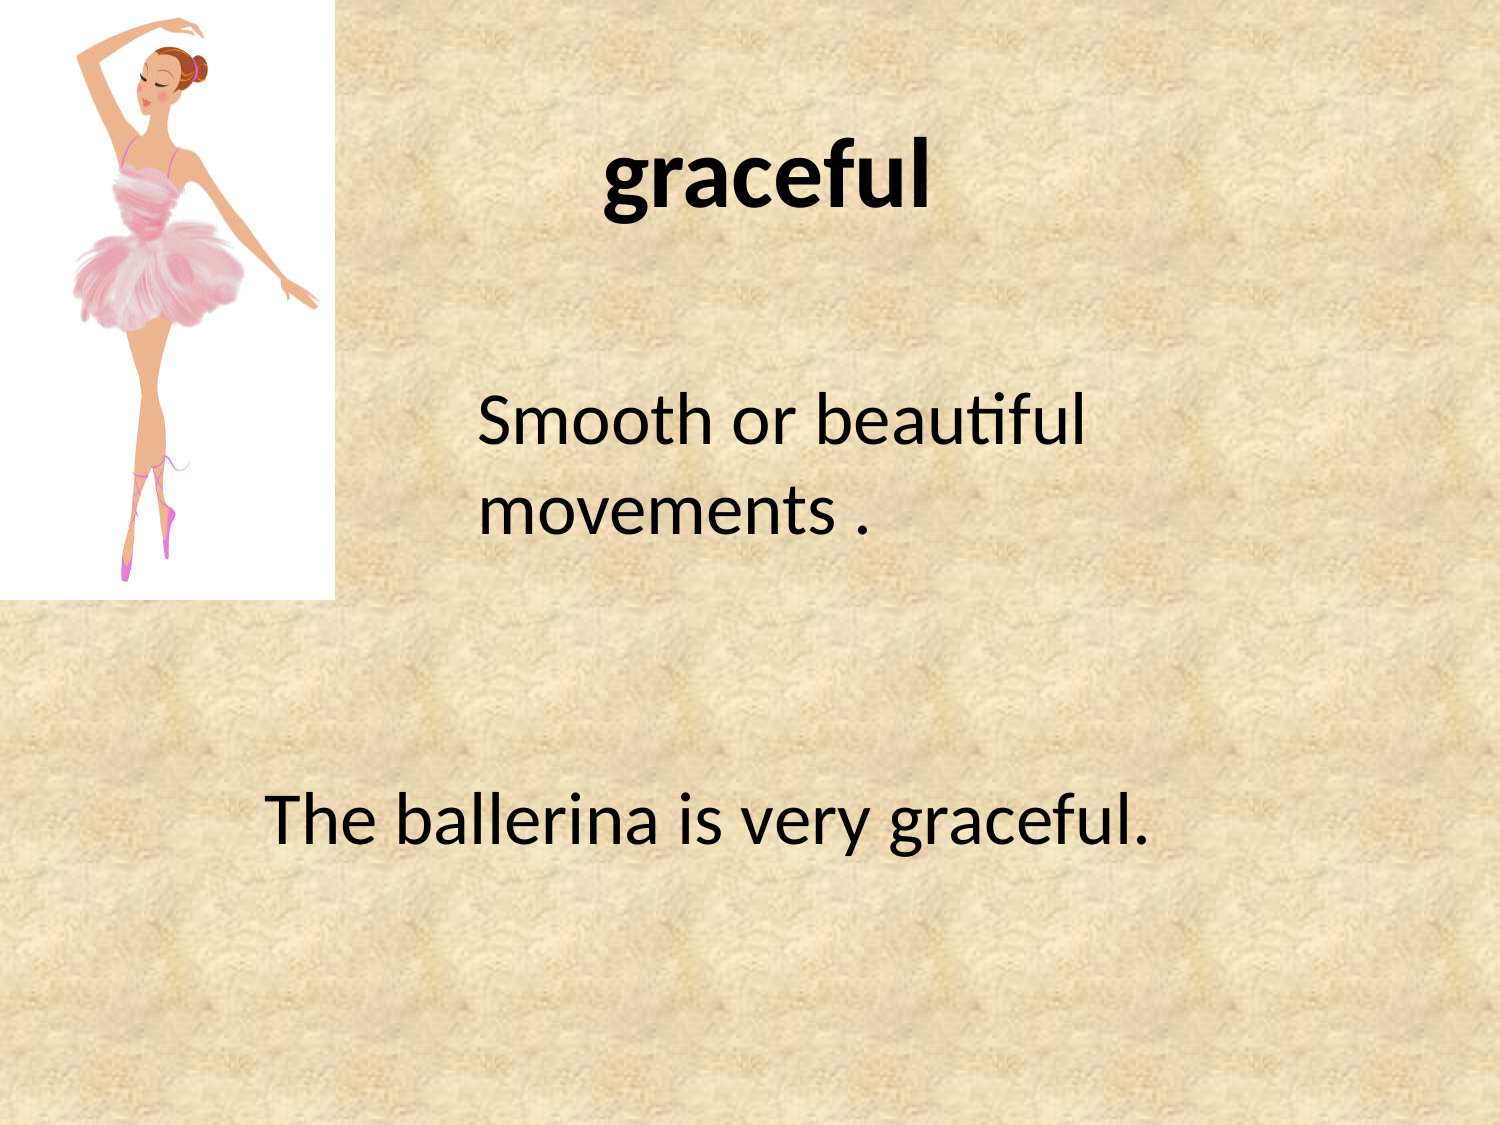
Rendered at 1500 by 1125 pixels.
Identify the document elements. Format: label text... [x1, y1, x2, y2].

text_box The ballerina is very graceful. [249, 762, 1300, 868]
picture [0, 0, 1500, 1125]
text_box graceful [587, 99, 1338, 235]
text_box Smooth or beautiful movements . [462, 362, 1413, 558]
